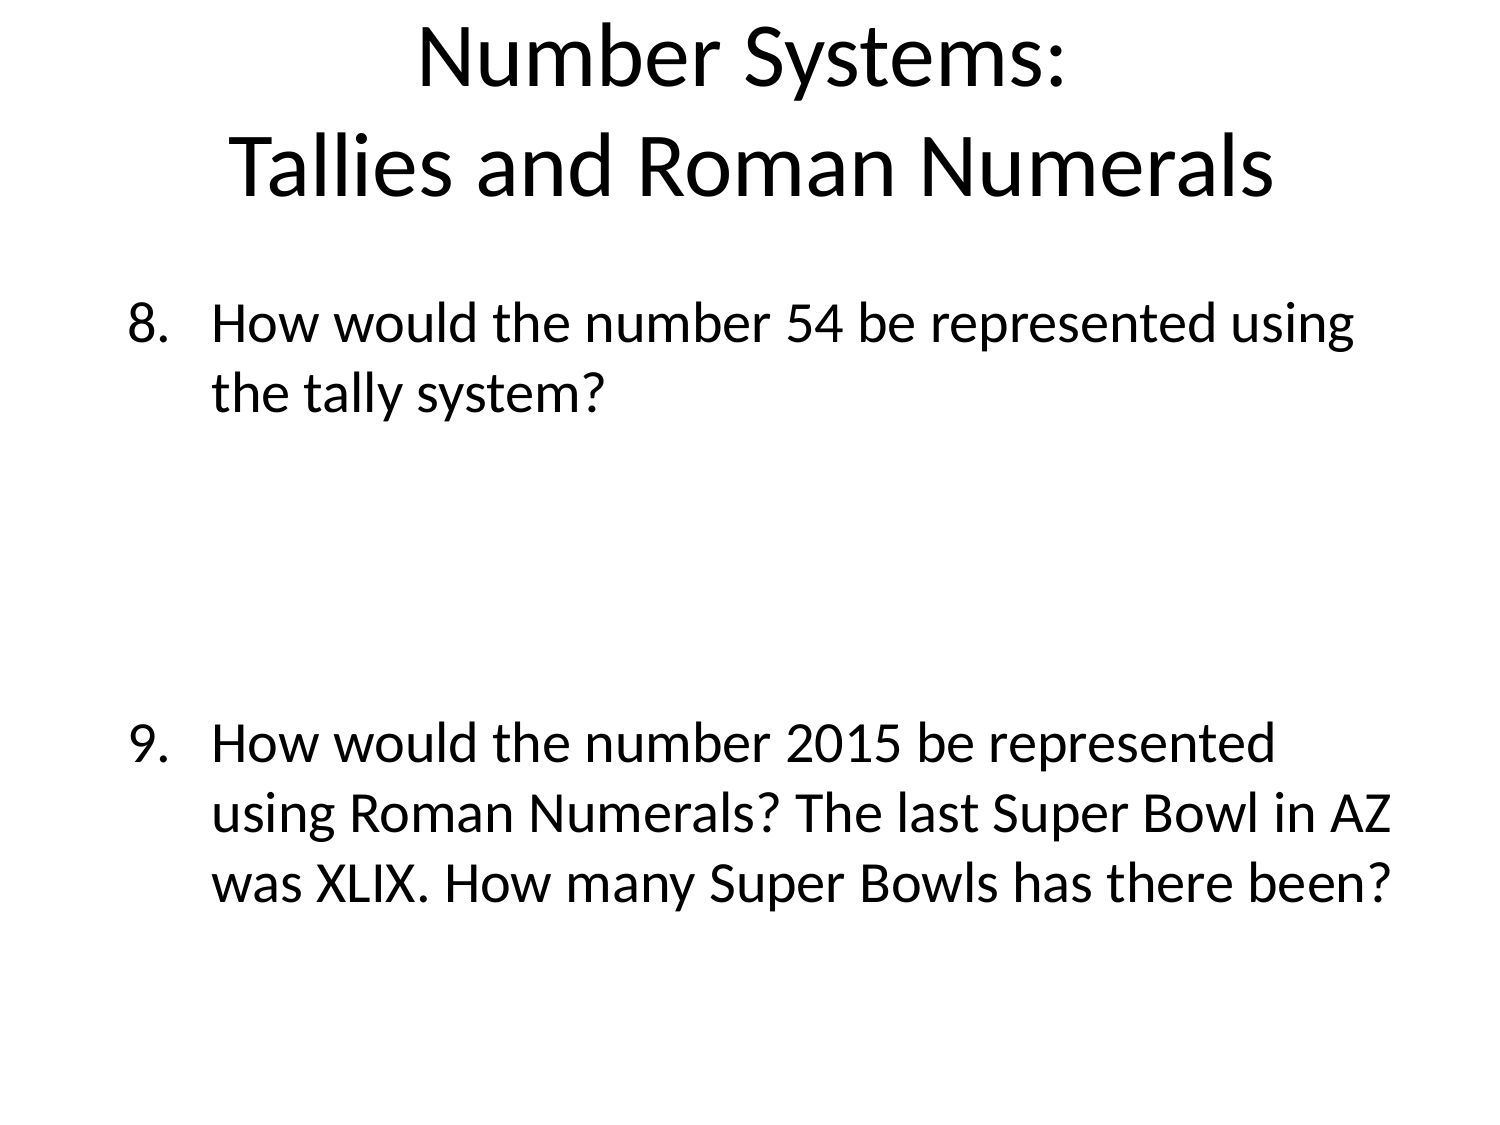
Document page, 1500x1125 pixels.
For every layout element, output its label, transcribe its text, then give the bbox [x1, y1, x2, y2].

text_box How would the number 54 be represented using the tally system? How would the number 2015 be represented using Roman Numerals? The last Super Bowl in AZ was XLIX. How many Super Bowls has there been? [112, 276, 1411, 1107]
title Number Systems: Tallies and Roman Numerals [26, 0, 1480, 226]
